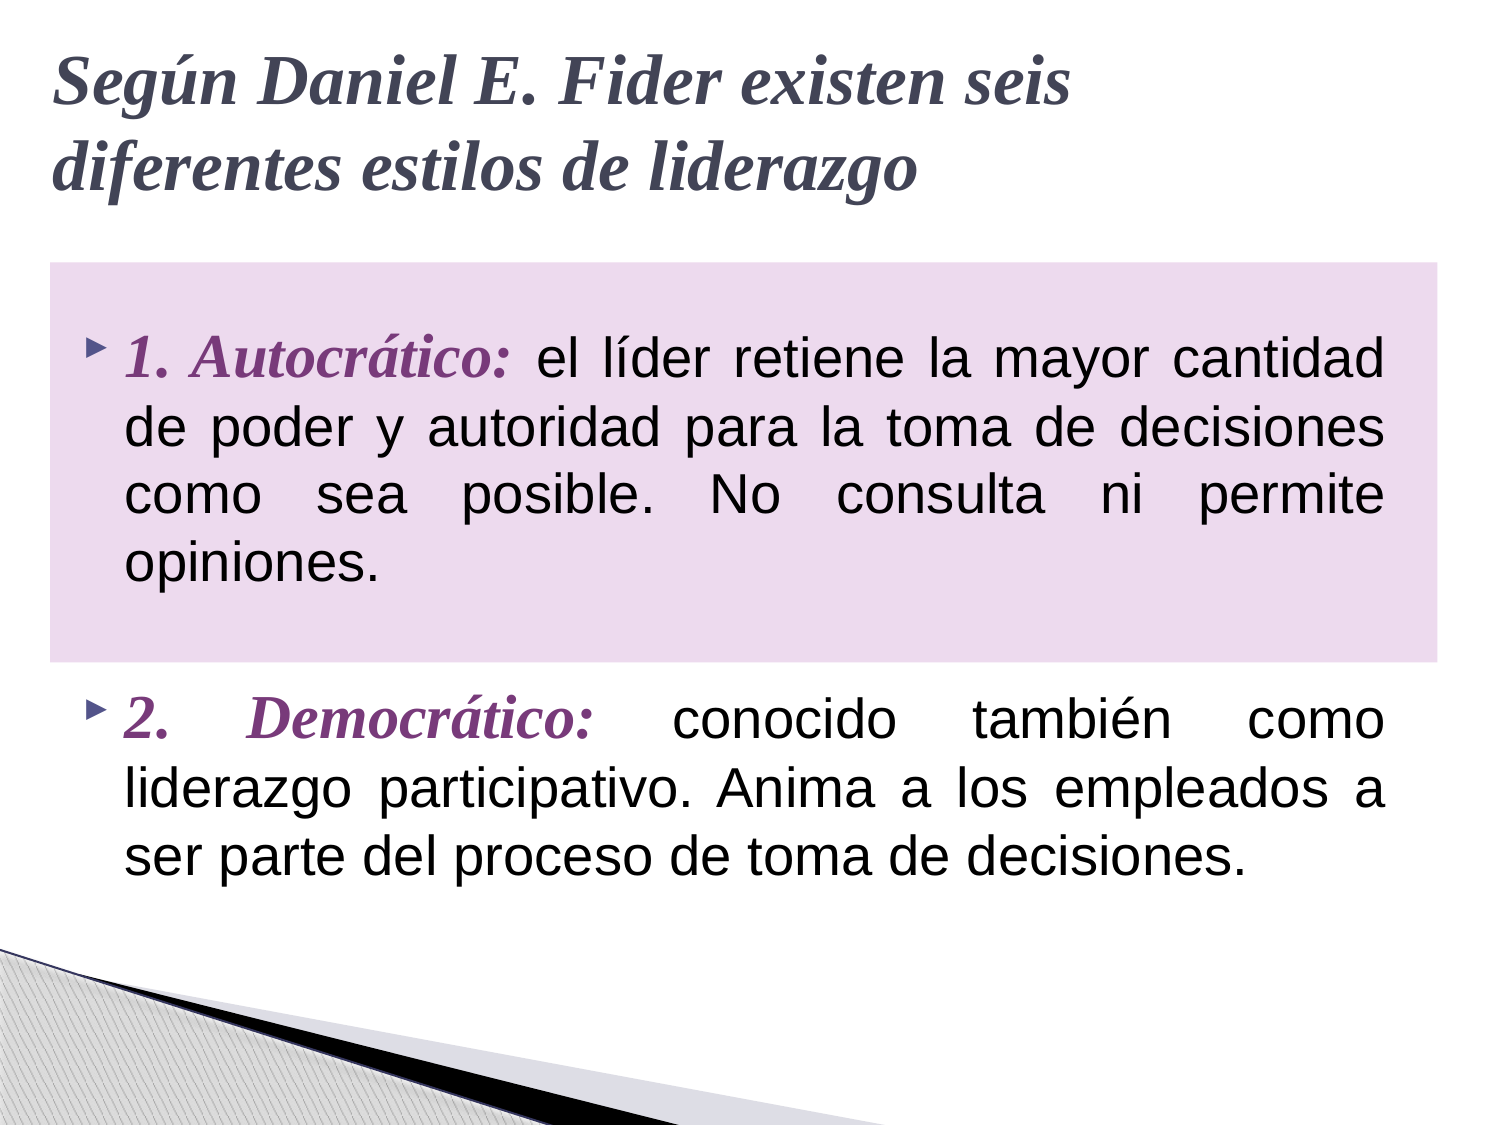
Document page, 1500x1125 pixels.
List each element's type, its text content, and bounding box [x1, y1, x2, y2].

text_box [46, 258, 1442, 667]
title Según Daniel E. Fider existen seis diferentes estilos de liderazgo [37, 24, 1388, 213]
list 1. Autocrático: el líder retiene la mayor cantidad de poder y autoridad para la toma de decisiones como sea posible. No consulta ni permite opiniones. 2. Democrático: conocido también como liderazgo participativo. Anima a los empleados a ser parte del proceso de toma de decisiones. [50, 307, 1400, 1050]
